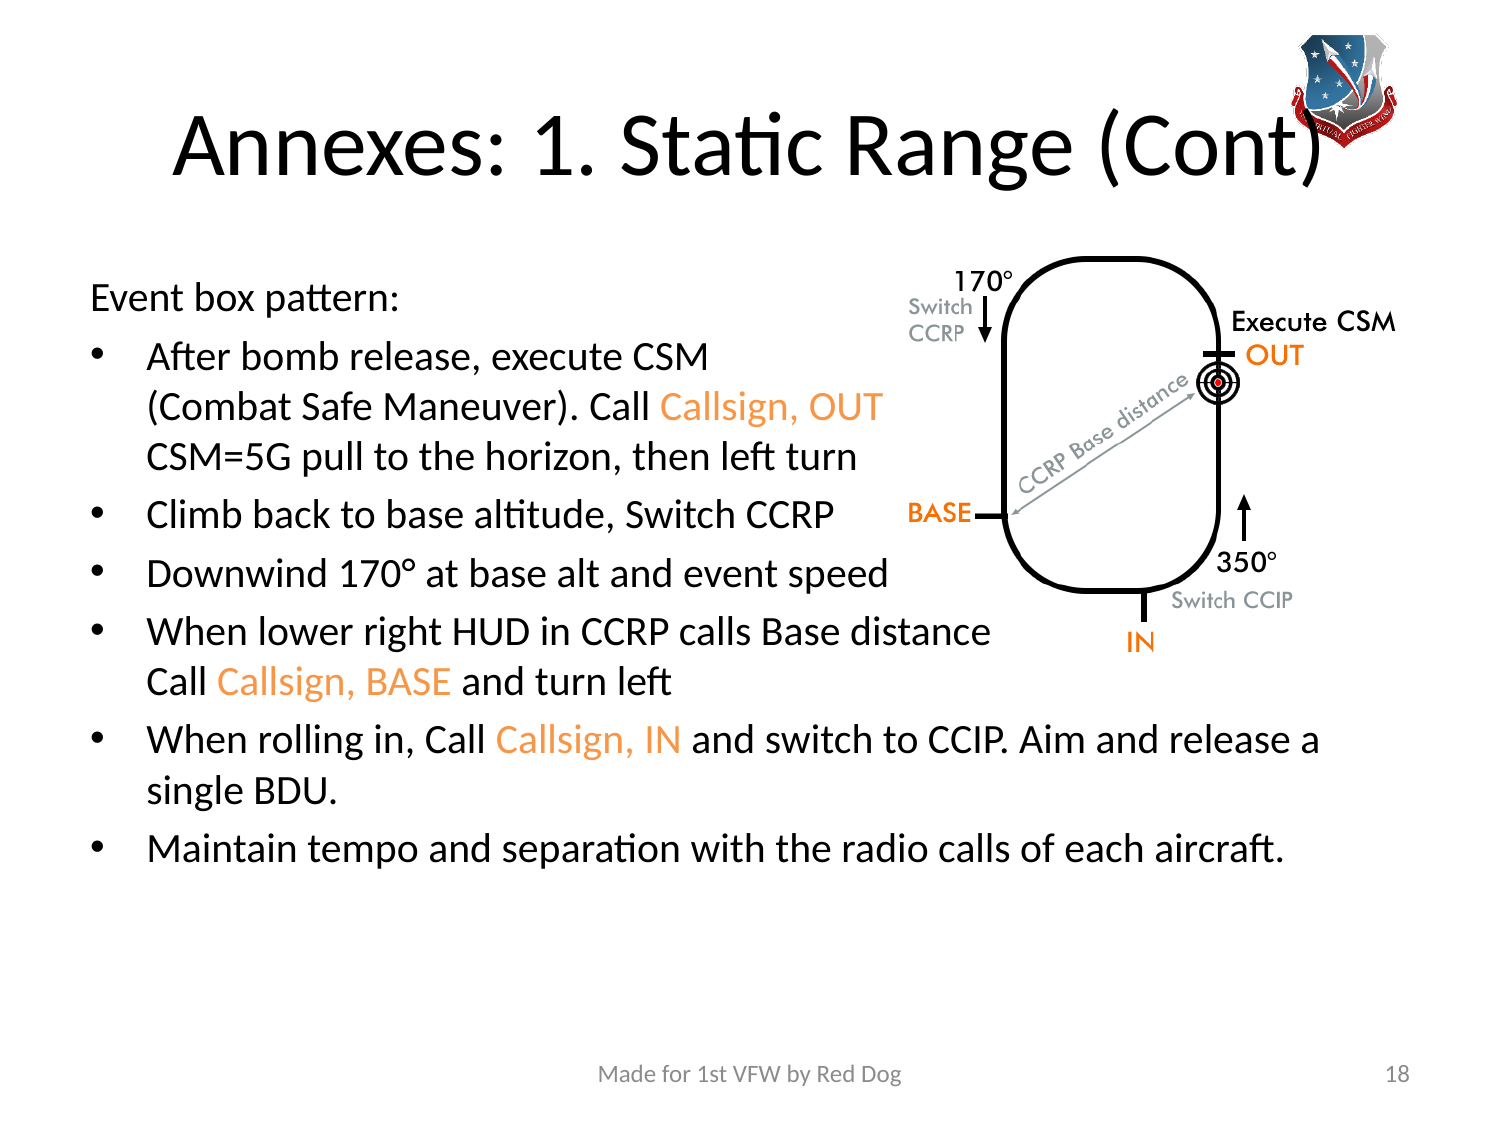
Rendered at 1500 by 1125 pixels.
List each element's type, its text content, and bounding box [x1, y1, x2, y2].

title Annexes: 1. Static Range (Cont) [75, 45, 1425, 233]
footer Made for 1st VFW by Red Dog [512, 1042, 988, 1103]
list Event box pattern: After bomb release, execute CSM (Combat Safe Maneuver). Call Callsign, OUT CSM=5G pull to the horizon, then left turn Climb back to base altitude, Switch CCRP Downwind 170° at base alt and event speed When lower right HUD in CCRP calls Base distance Call Callsign, BASE and turn left When rolling in, Call Callsign, IN and switch to CCIP. Aim and release a single BDU. Maintain tempo and separation with the radio calls of each aircraft. [75, 262, 1425, 1005]
picture [890, 232, 1413, 655]
picture [1262, 3, 1426, 180]
slide_number 18 [1074, 1042, 1425, 1103]
